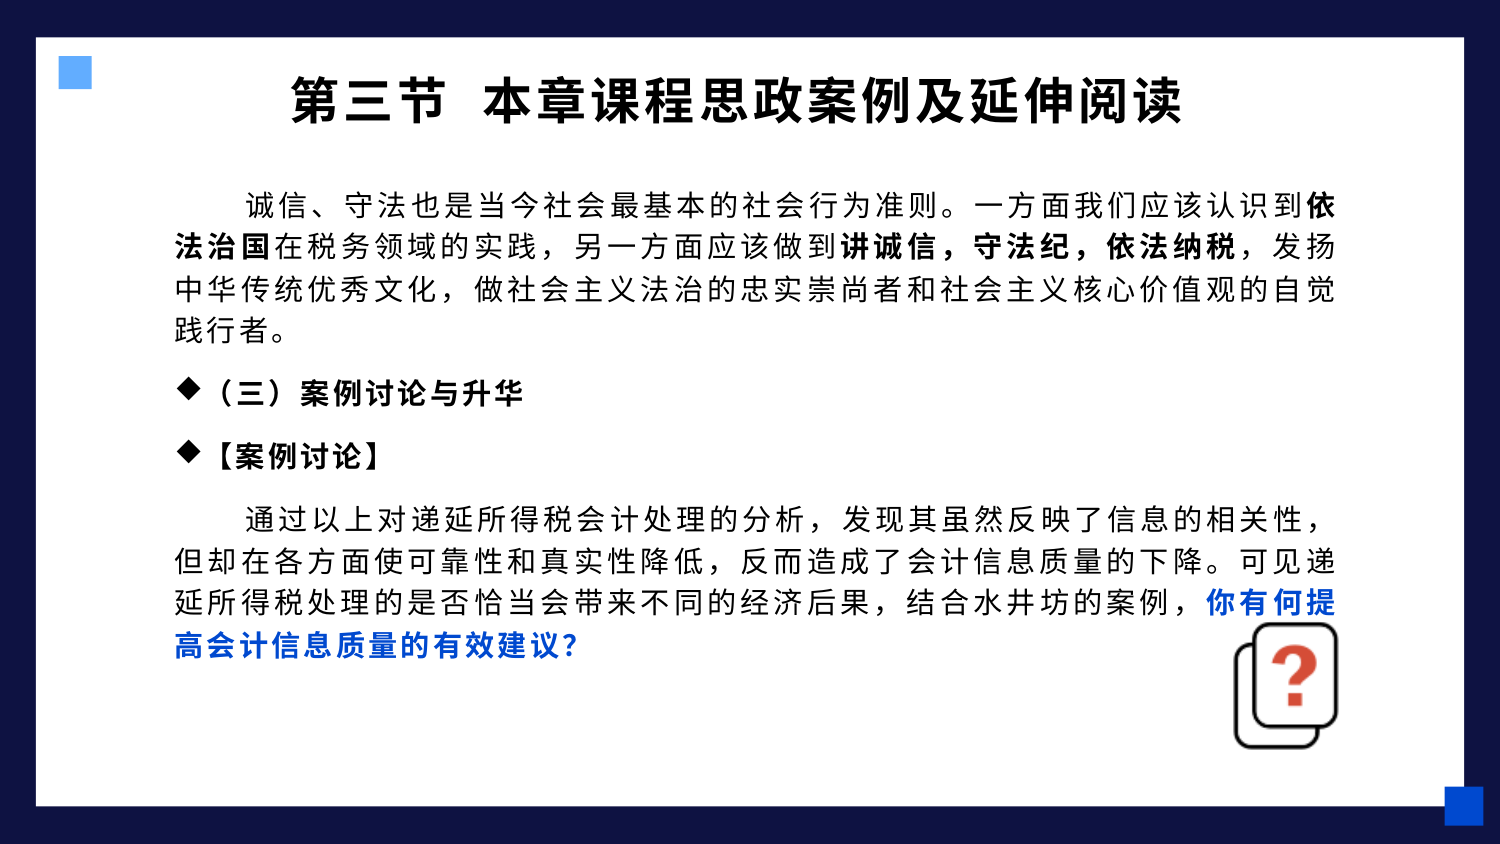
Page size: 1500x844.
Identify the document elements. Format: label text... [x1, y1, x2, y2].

title 第三节 本章课程思政案例及延伸阅读 [141, 48, 1327, 138]
picture [1210, 610, 1361, 761]
list 诚信、守法也是当今社会最基本的社会行为准则。一方面我们应该认识到依法治国在税务领域的实践，另一方面应该做到讲诚信，守法纪，依法纳税，发扬中华传统优秀文化，做社会主义法治的忠实崇尚者和社会主义核心价值观的自觉践行者。 （三）案例讨论与升华 【案例讨论】 通过以上对递延所得税会计处理的分析，发现其虽然反映了信息的相关性，但却在各方面使可靠性和真实性降低，反而造成了会计信息质量的下降。可见递延所得税处理的是否恰当会带来不同的经济后果，结合水井坊的案例，你有何提高会计信息质量的有效建议？ [157, 179, 1353, 604]
